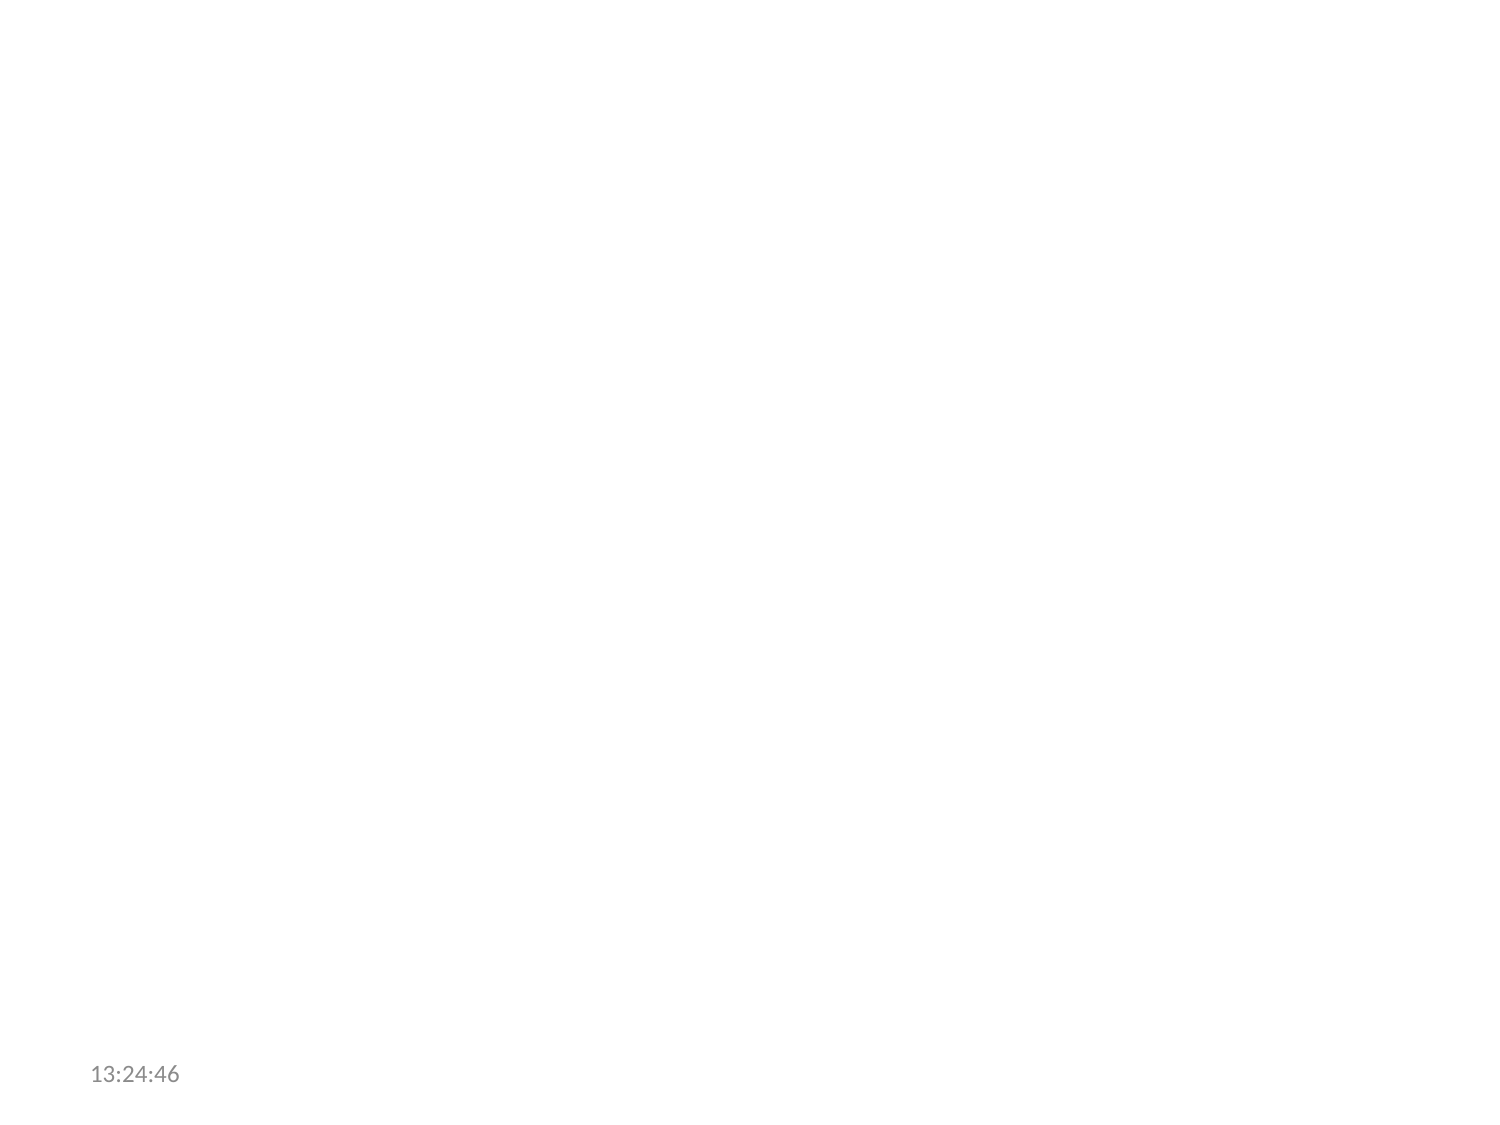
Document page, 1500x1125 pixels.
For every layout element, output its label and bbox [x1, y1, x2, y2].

slide_number [75, 1042, 425, 1103]
